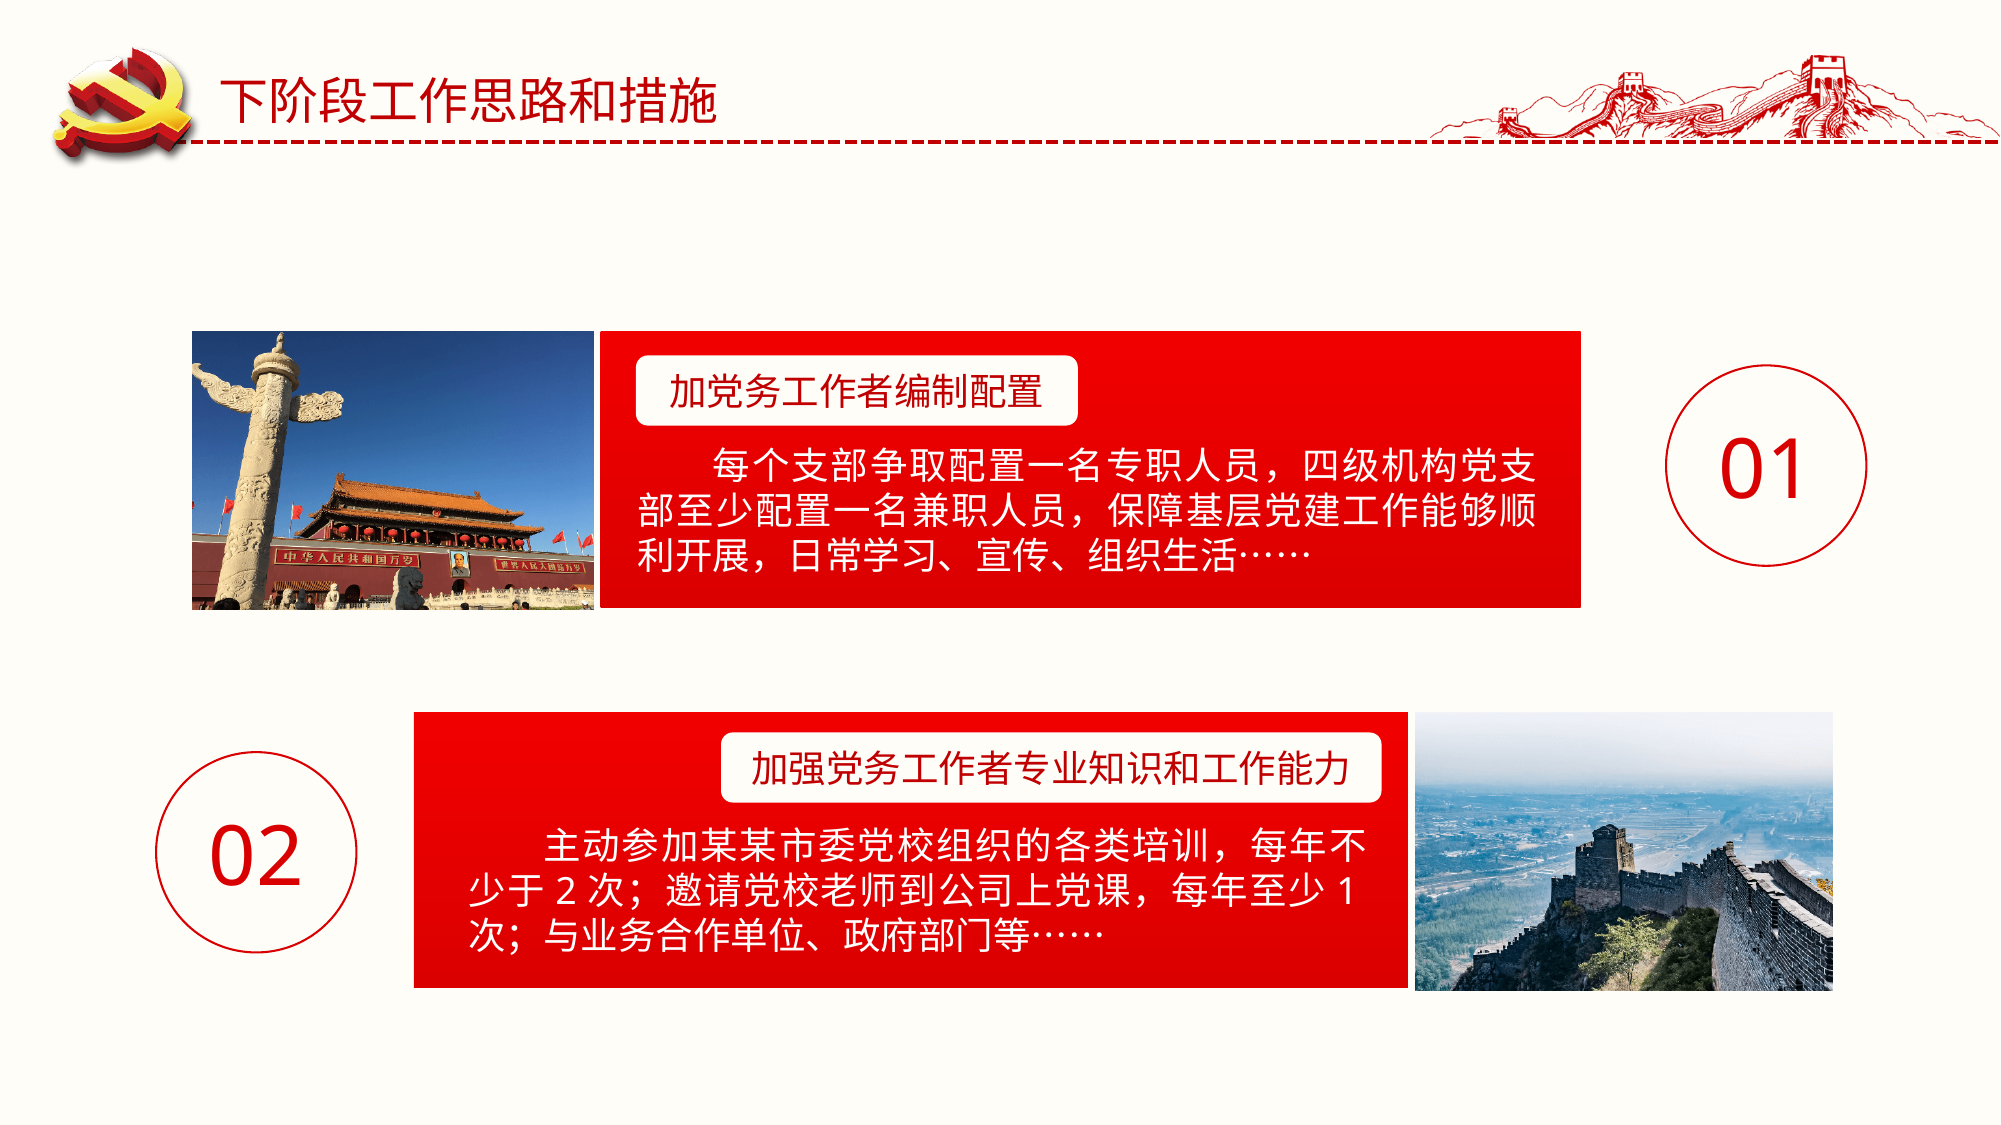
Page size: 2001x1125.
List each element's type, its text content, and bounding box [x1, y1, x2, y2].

text_box [413, 712, 1408, 988]
text_box 加党务工作者编制配置 [635, 355, 1078, 426]
picture [48, 45, 202, 170]
picture [1426, 55, 2000, 138]
text_box 每个支部争取配置一名专职人员，四级机构党支部至少配置一名兼职人员，保障基层党建工作能够顺利开展，日常学习、宣传、组织生活…… [622, 434, 1552, 585]
text_box 02 [156, 752, 357, 953]
text_box 下阶段工作思路和措施 [203, 61, 734, 137]
picture [1415, 712, 1833, 991]
text_box 主动参加某某市委党校组织的各类培训，每年不少于2次；邀请党校老师到公司上党课，每年至少1次；与业务合作单位、政府部门等…… [453, 814, 1382, 964]
text_box 01 [1666, 365, 1867, 566]
text_box [600, 331, 1581, 608]
picture [192, 331, 594, 610]
text_box 加强党务工作者专业知识和工作能力 [721, 732, 1382, 803]
